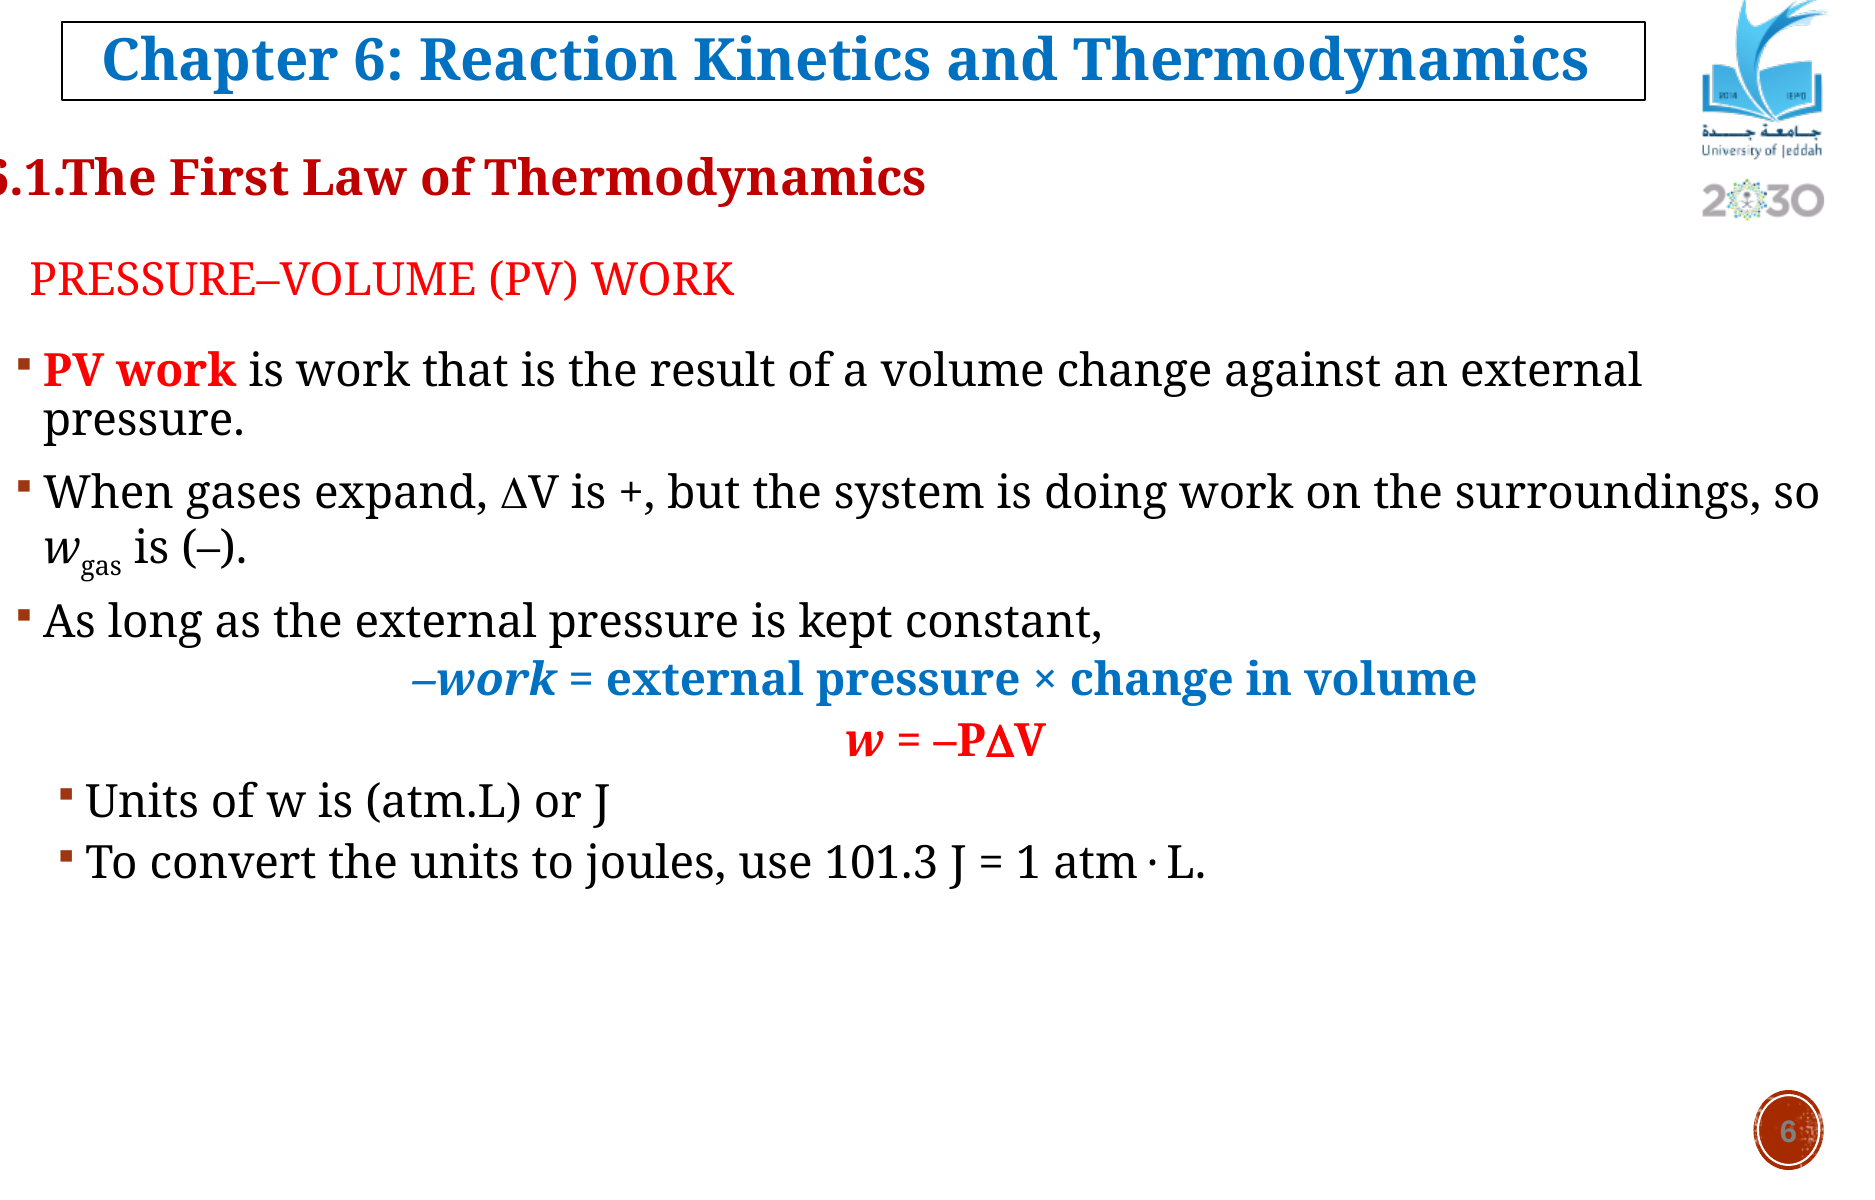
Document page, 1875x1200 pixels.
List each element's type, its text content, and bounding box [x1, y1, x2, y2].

text_box 6.1.The First Law of Thermodynamics [0, 138, 956, 214]
list PV work is work that is the result of a volume change against an external pressure. When gases expand, DV is +, but the system is doing work on the surroundings, so wgas is (–). As long as the external pressure is kept constant, –work = external pressure × change in volume w = –PDV Units of w is (atm.L) or J To convert the units to joules, use 101.3 J = 1 atm∙L. [0, 339, 1849, 1200]
text_box Chapter 6: Reaction Kinetics and Thermodynamics [61, 21, 1646, 101]
title Pressure–Volume (PV) Work [14, 181, 1495, 339]
picture [1681, 0, 1846, 227]
